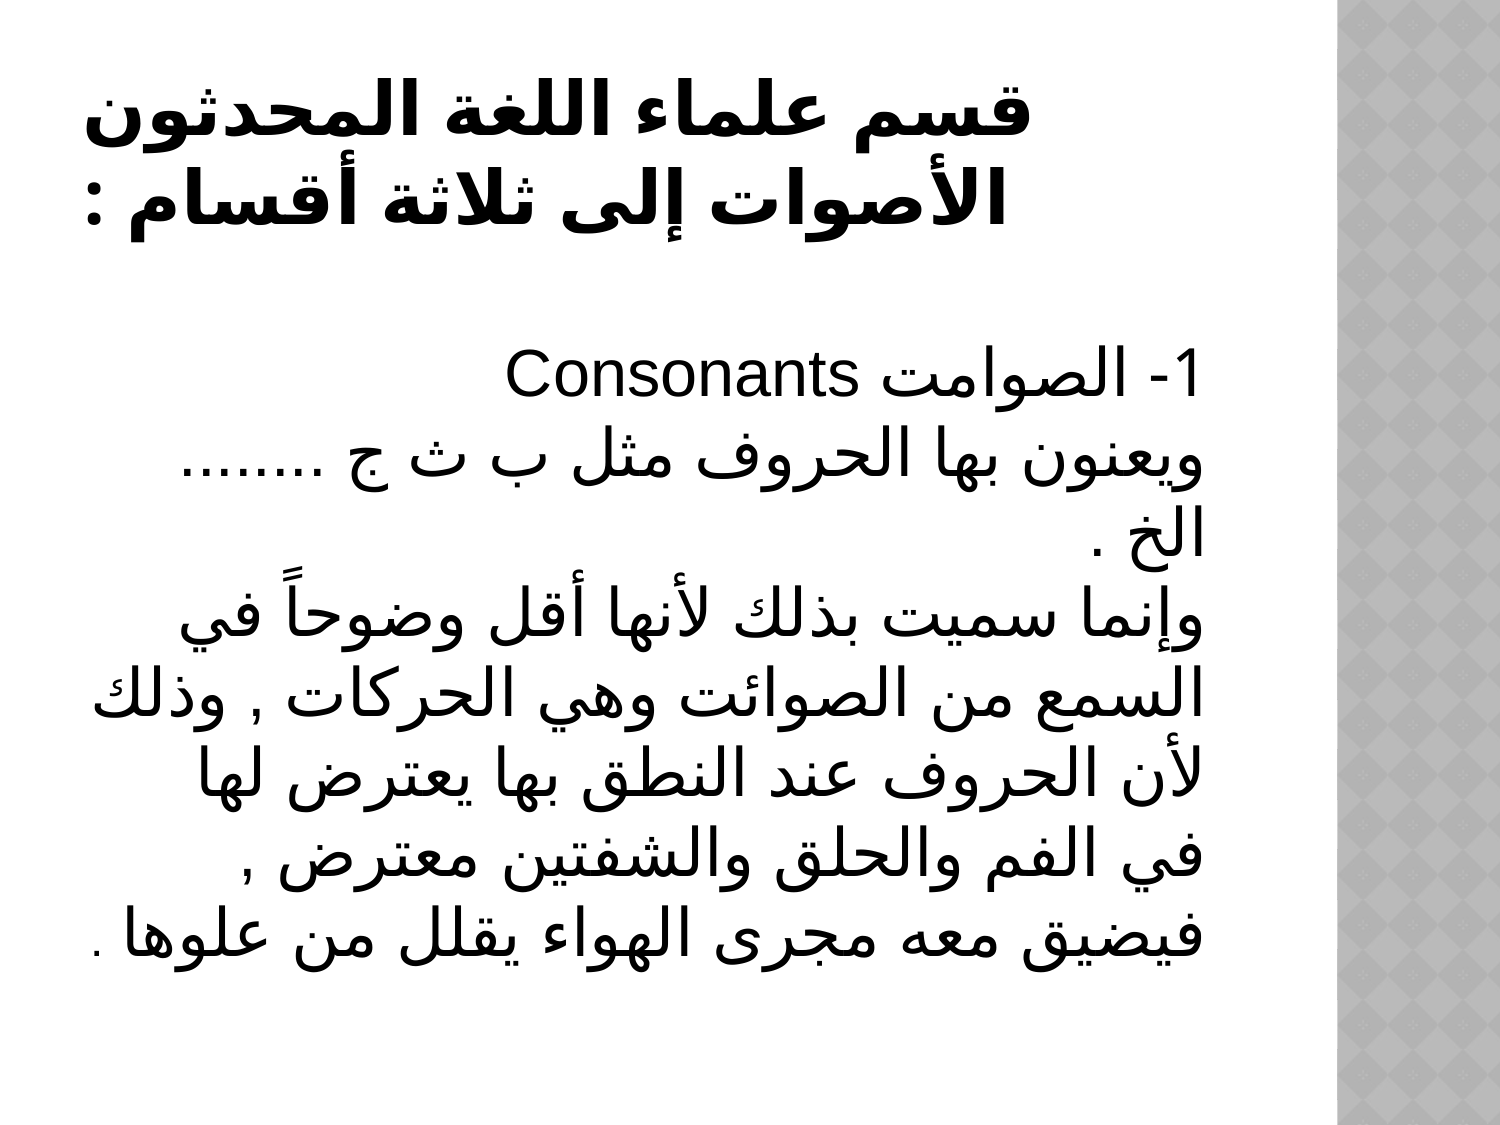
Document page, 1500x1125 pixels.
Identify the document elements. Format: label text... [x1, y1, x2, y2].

title قسم علماء اللغة المحدثون الأصوات إلى ثلاثة أقسام : [75, 52, 1263, 240]
list 1- الصوامت Consonants ويعنون بها الحروف مثل ب ث ج ........ الخ . وإنما سميت بذلك لأنها أقل وضوحاً في السمع من الصوائت وهي الحركات , وذلك لأن الحروف عند النطق بها يعترض لها في الفم والحلق والشفتين معترض , فيضيق معه مجرى الهواء يقلل من علوها . [75, 264, 1263, 1059]
